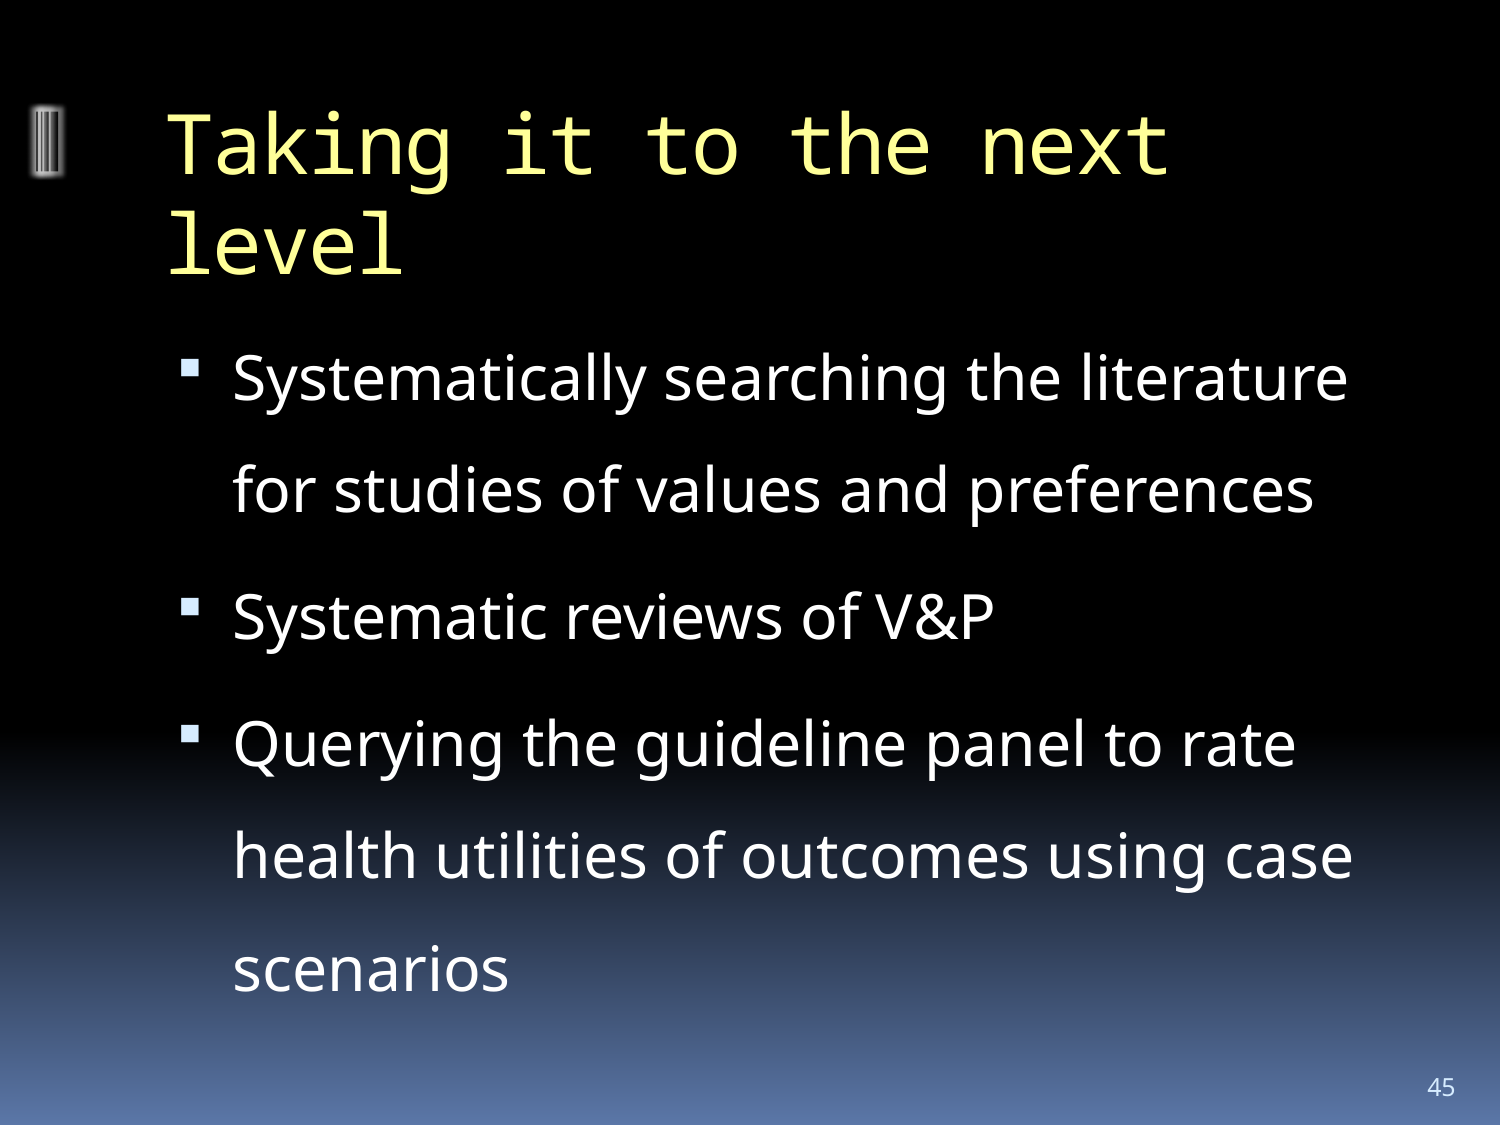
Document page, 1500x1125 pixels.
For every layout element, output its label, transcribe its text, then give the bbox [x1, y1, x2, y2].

slide_number 45 [1412, 1052, 1488, 1113]
list Systematically searching the literature for studies of values and preferences Systematic reviews of V&P Querying the guideline panel to rate health utilities of outcomes using case scenarios [149, 292, 1426, 1043]
title Taking it to the next level [150, 84, 1425, 235]
